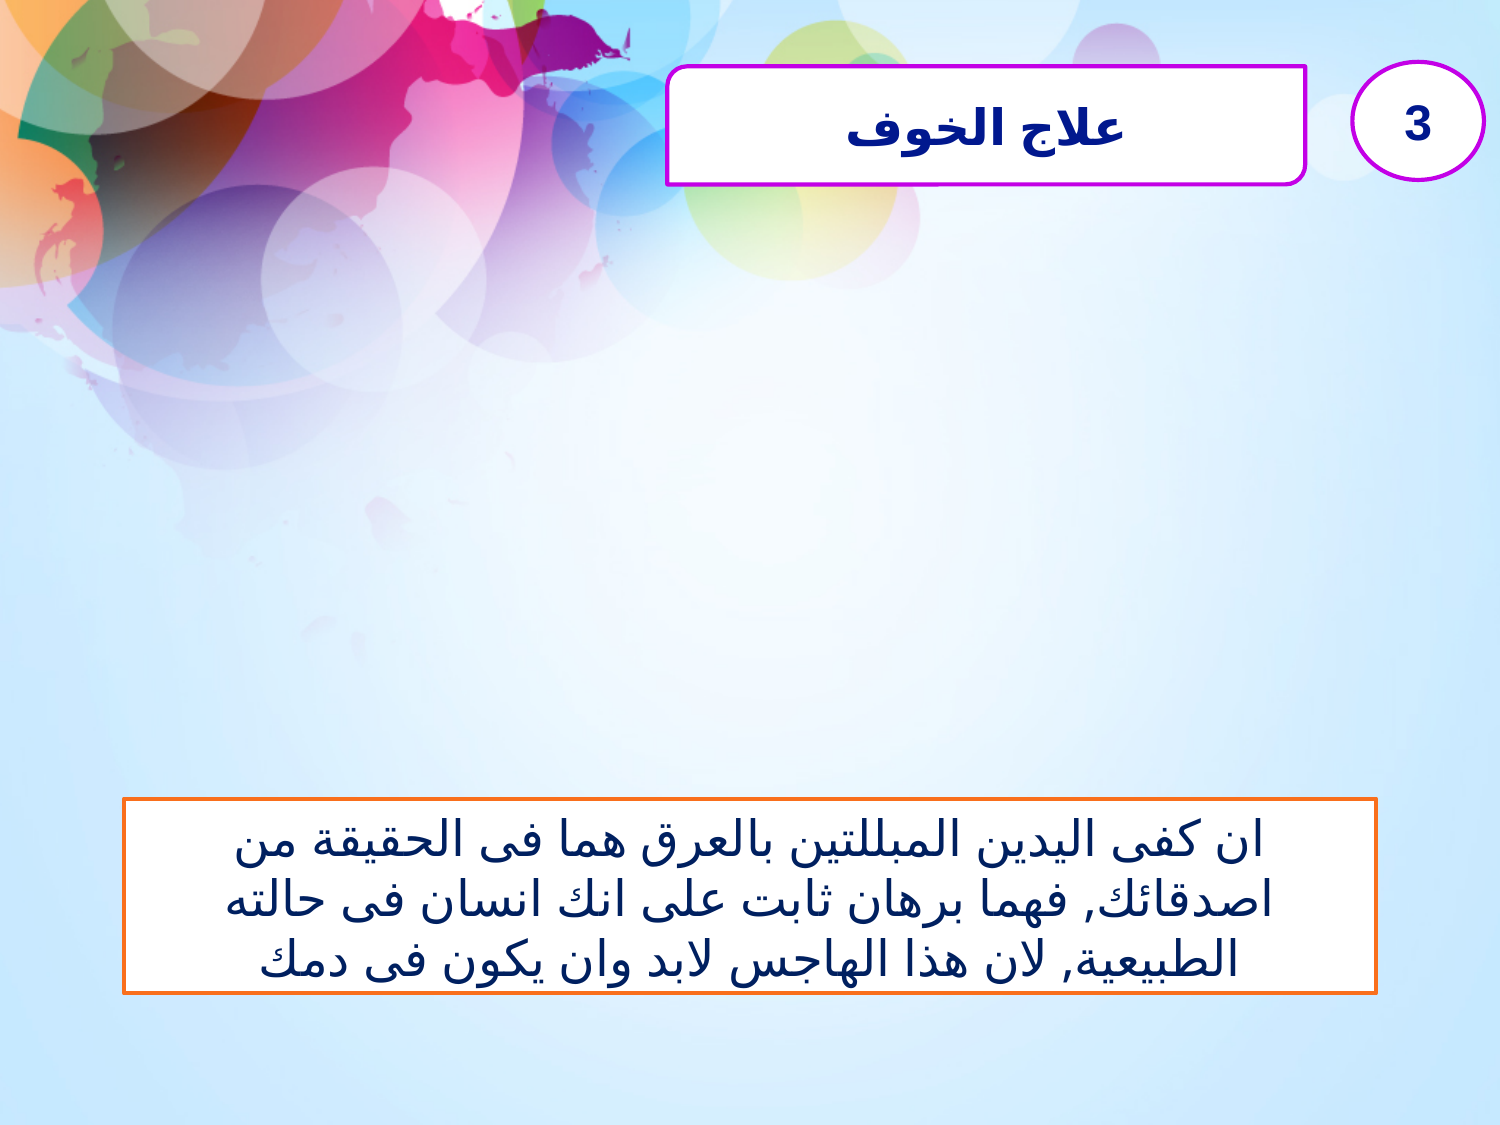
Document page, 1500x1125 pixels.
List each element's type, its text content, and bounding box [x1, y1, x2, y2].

text_box علاج الخوف [665, 64, 1308, 187]
text_box 3 [1350, 59, 1487, 183]
text_box ان كفى اليدين المبللتين بالعرق هما فى الحقيقة من اصدقائك, فهما برهان ثابت على انك انسان فى حالته الطبيعية, لان هذا الهاجس لابد وان يكون فى دمك [122, 797, 1378, 995]
picture [0, 0, 1500, 1125]
